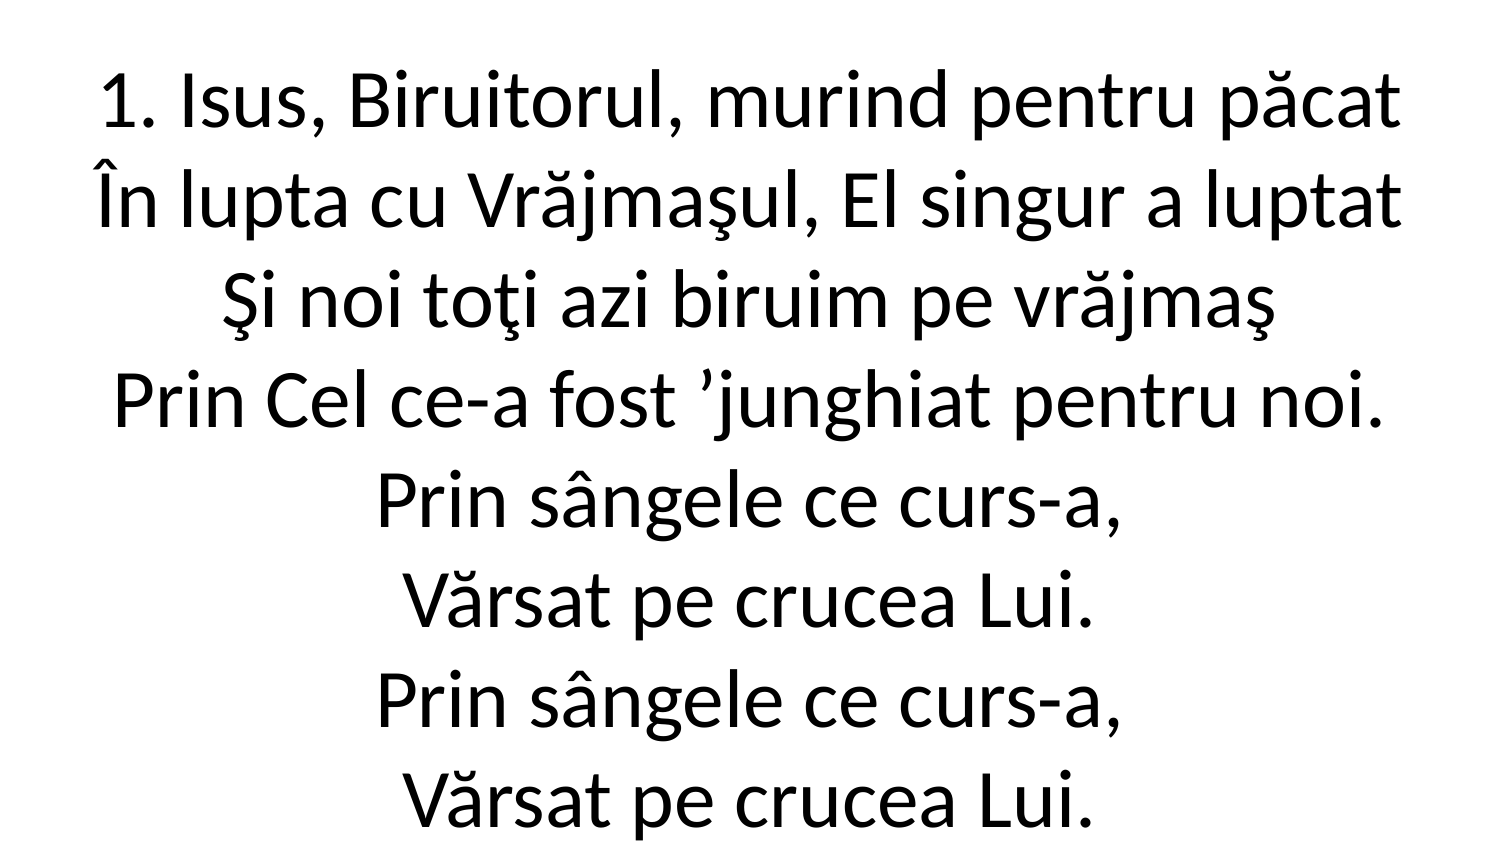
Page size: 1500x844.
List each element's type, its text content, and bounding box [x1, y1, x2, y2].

text_box 1. Isus, Biruitorul, murind pentru păcat În lupta cu Vrăjmaşul, El singur a luptat Şi noi toţi azi biruim pe vrăjmaş Prin Cel ce-a fost ’junghiat pentru noi. Prin sângele ce curs-a, Vărsat pe crucea Lui. Prin sângele ce curs-a, Vărsat pe crucea Lui. [80, 0, 1420, 844]
